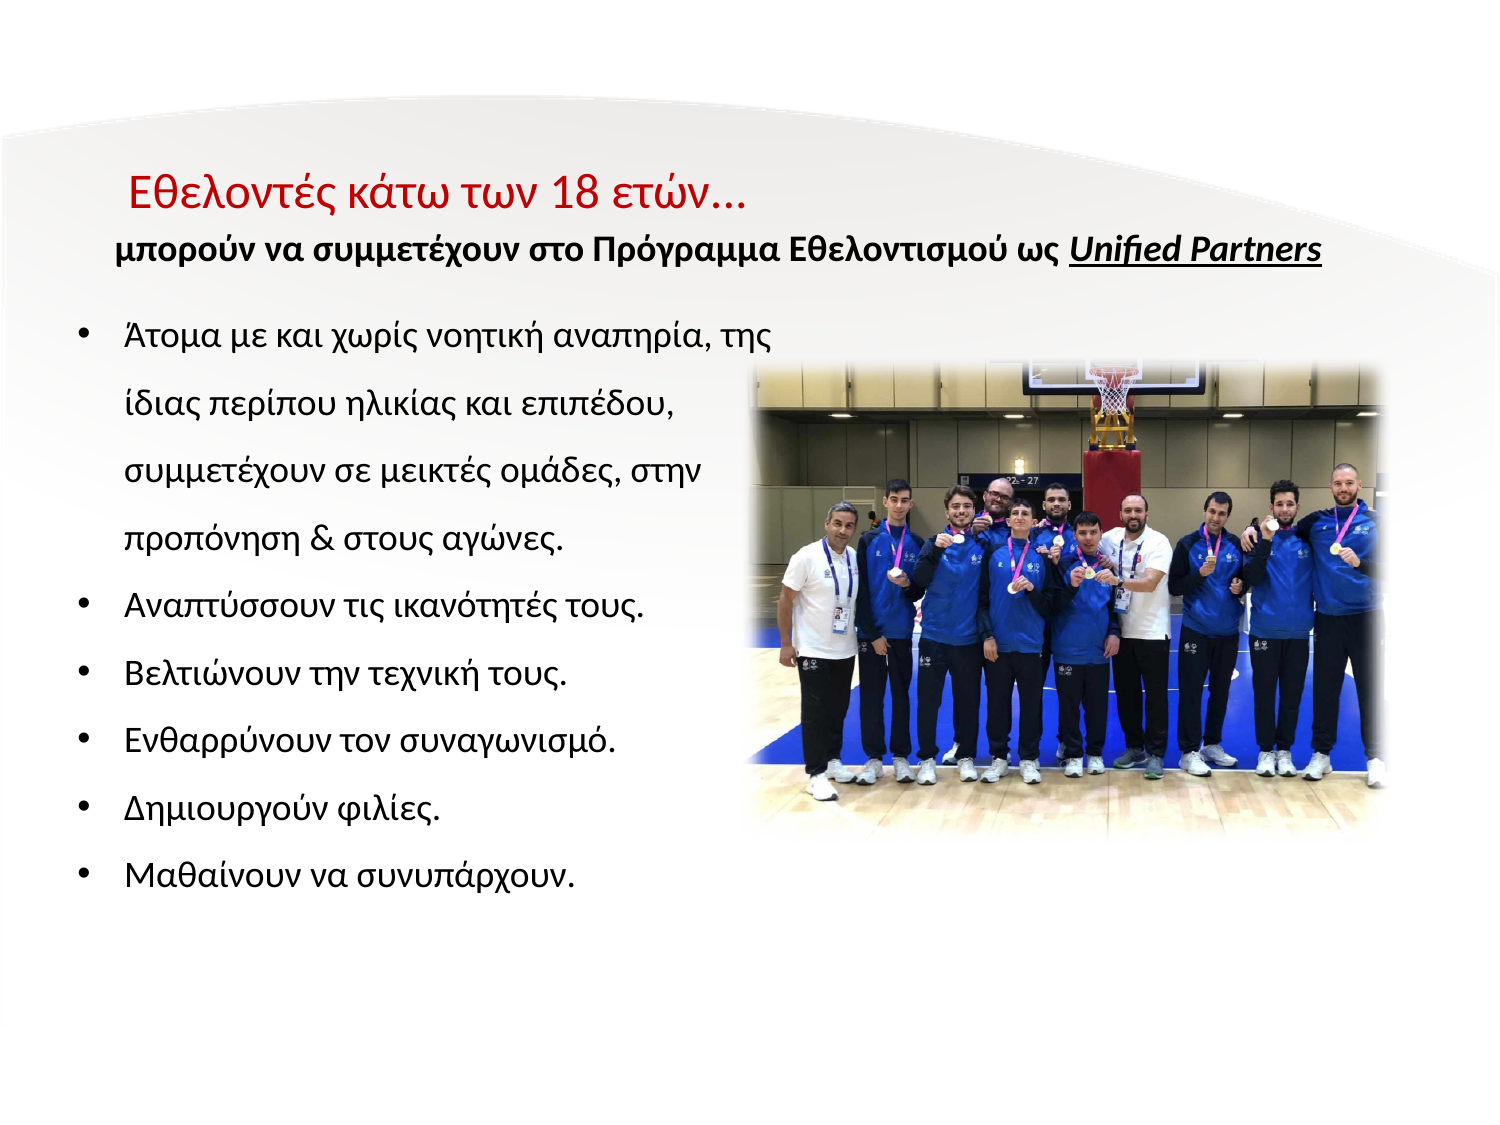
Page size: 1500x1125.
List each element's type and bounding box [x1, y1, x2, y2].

picture [0, 95, 1500, 1030]
